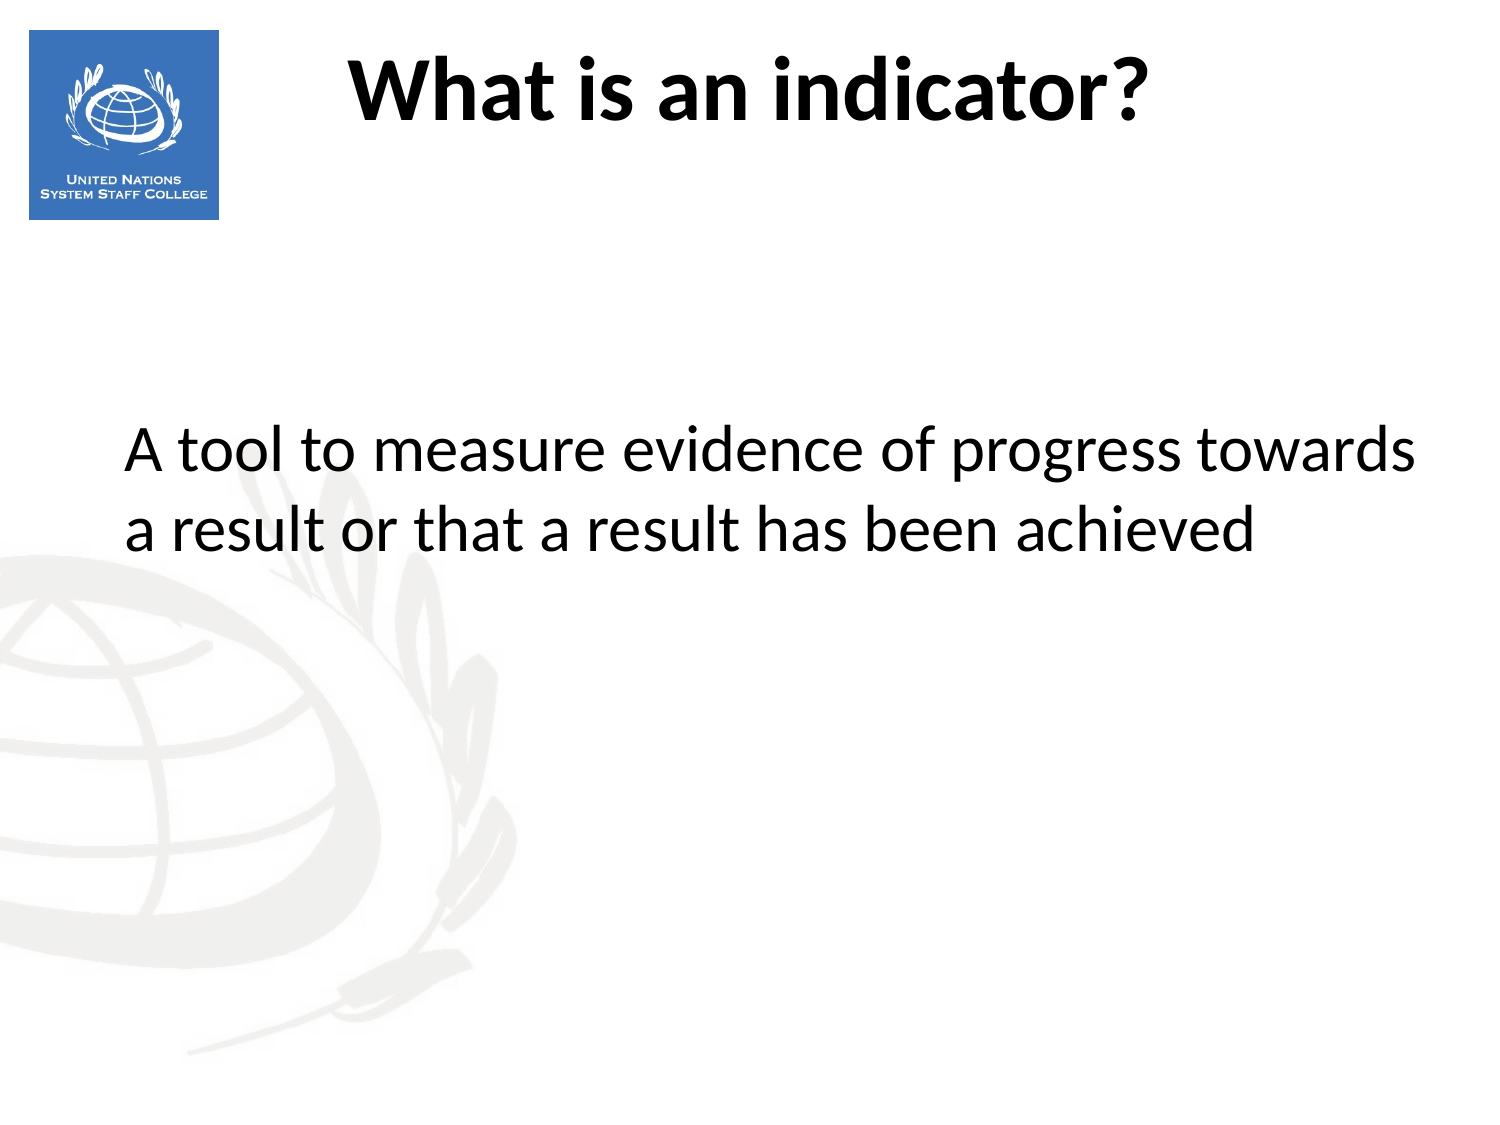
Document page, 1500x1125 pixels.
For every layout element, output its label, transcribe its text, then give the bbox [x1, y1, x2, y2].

picture [29, 30, 219, 220]
list A tool to measure evidence of progress towards a result or that a result has been achieved [52, 396, 1448, 1125]
title What is an indicator? [74, 44, 1426, 233]
